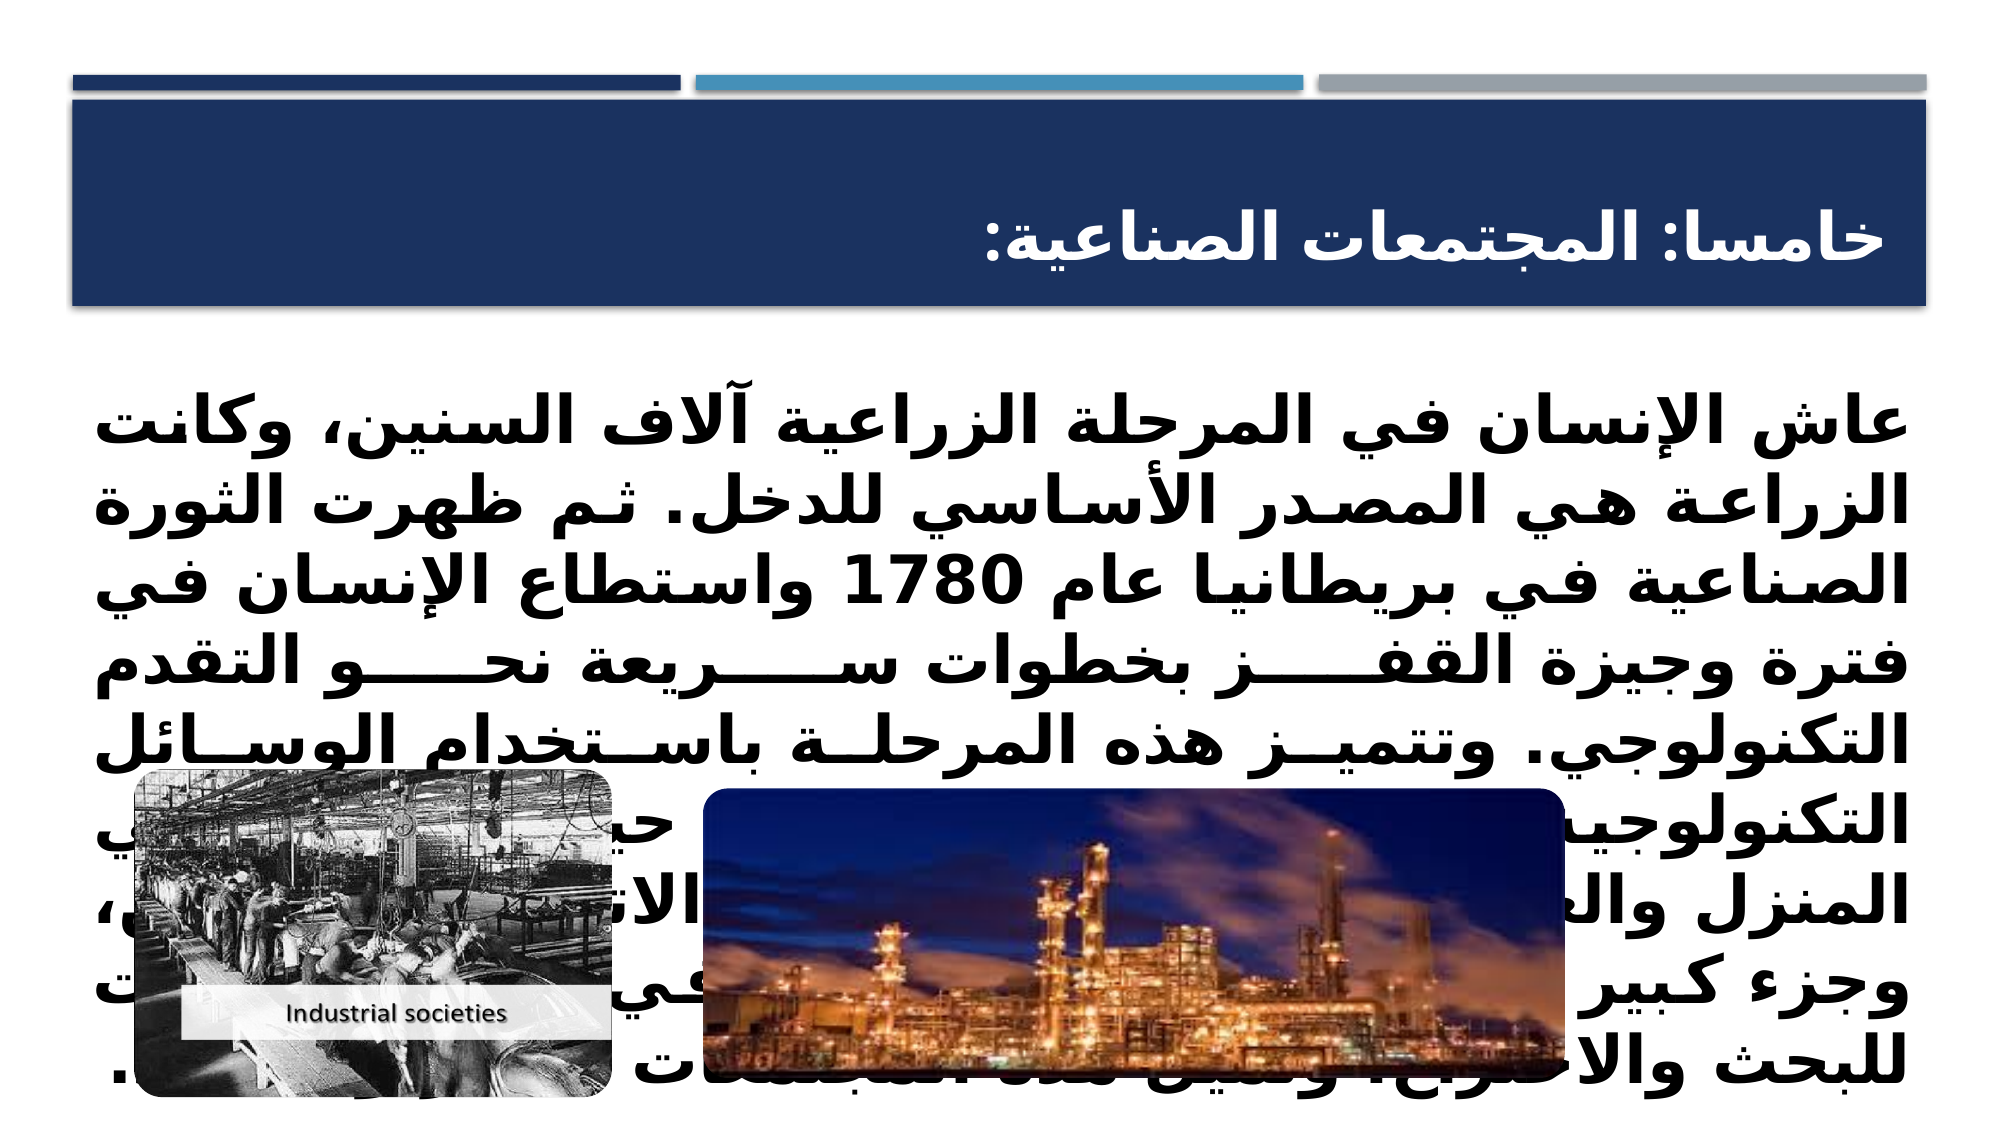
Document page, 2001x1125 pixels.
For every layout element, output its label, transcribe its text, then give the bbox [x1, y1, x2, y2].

title خامسا: المجتمعات الصناعية: [94, 119, 1904, 282]
text_box عاش الإنسان في المرحلة الزراعية آلاف السنين، وكانت الزراعة هي المصدر الأساسي للدخل. ثم ظهرت الثورة الصناعية في بريطانيا عام 1780 واستطاع الإنسان في فترة وجيزة القفز بخطوات سريعة نحو التقدم التكنولوجي. وتتميز هذه المرحلة باستخدام الوسائل التكنولوجية الحديثة في جميع جوانب حياة الإنسان، في المنزل والعمل، وأثناء الراحة، وفي الاتصال بالآخرين، وجزء كبير من الدخل القومي يوجه في هذه المجتمعات للبحث والاختراع، وتميل هذه المجتمعات للتغير والتجديد. [78, 369, 1928, 1104]
picture [702, 787, 1566, 1079]
picture [133, 768, 613, 1098]
